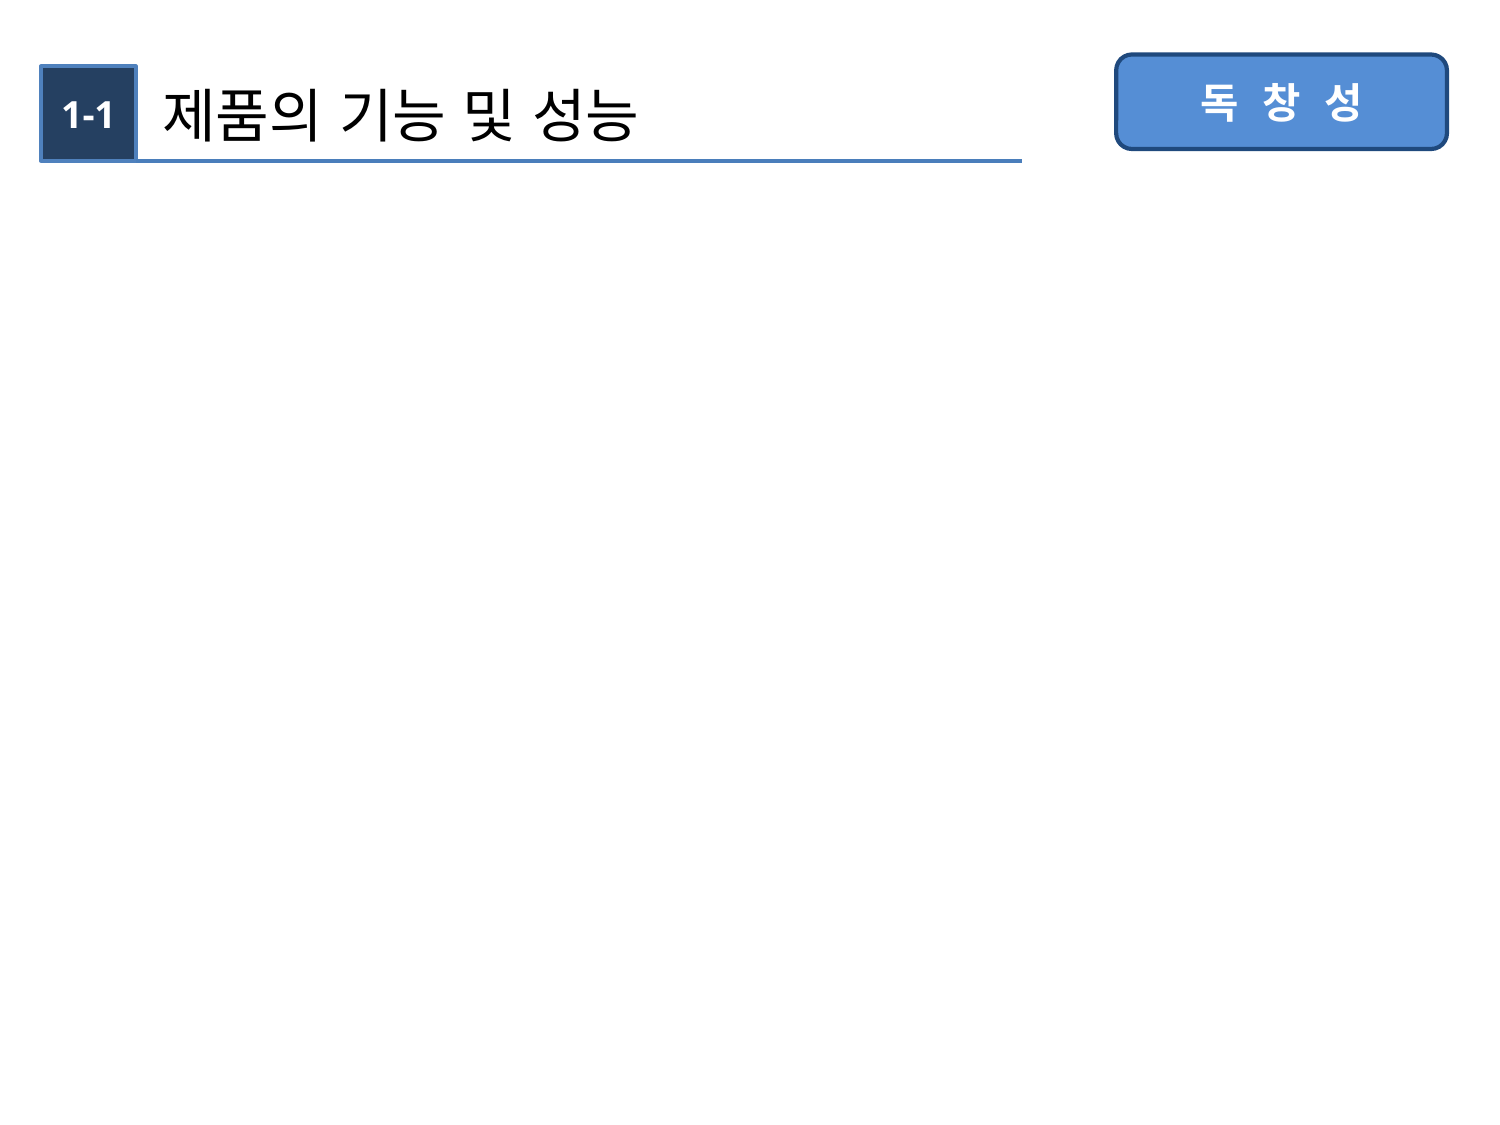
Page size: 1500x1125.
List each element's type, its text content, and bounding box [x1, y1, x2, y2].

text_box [40, 66, 1022, 162]
text_box 독 창 성 [1114, 52, 1450, 152]
